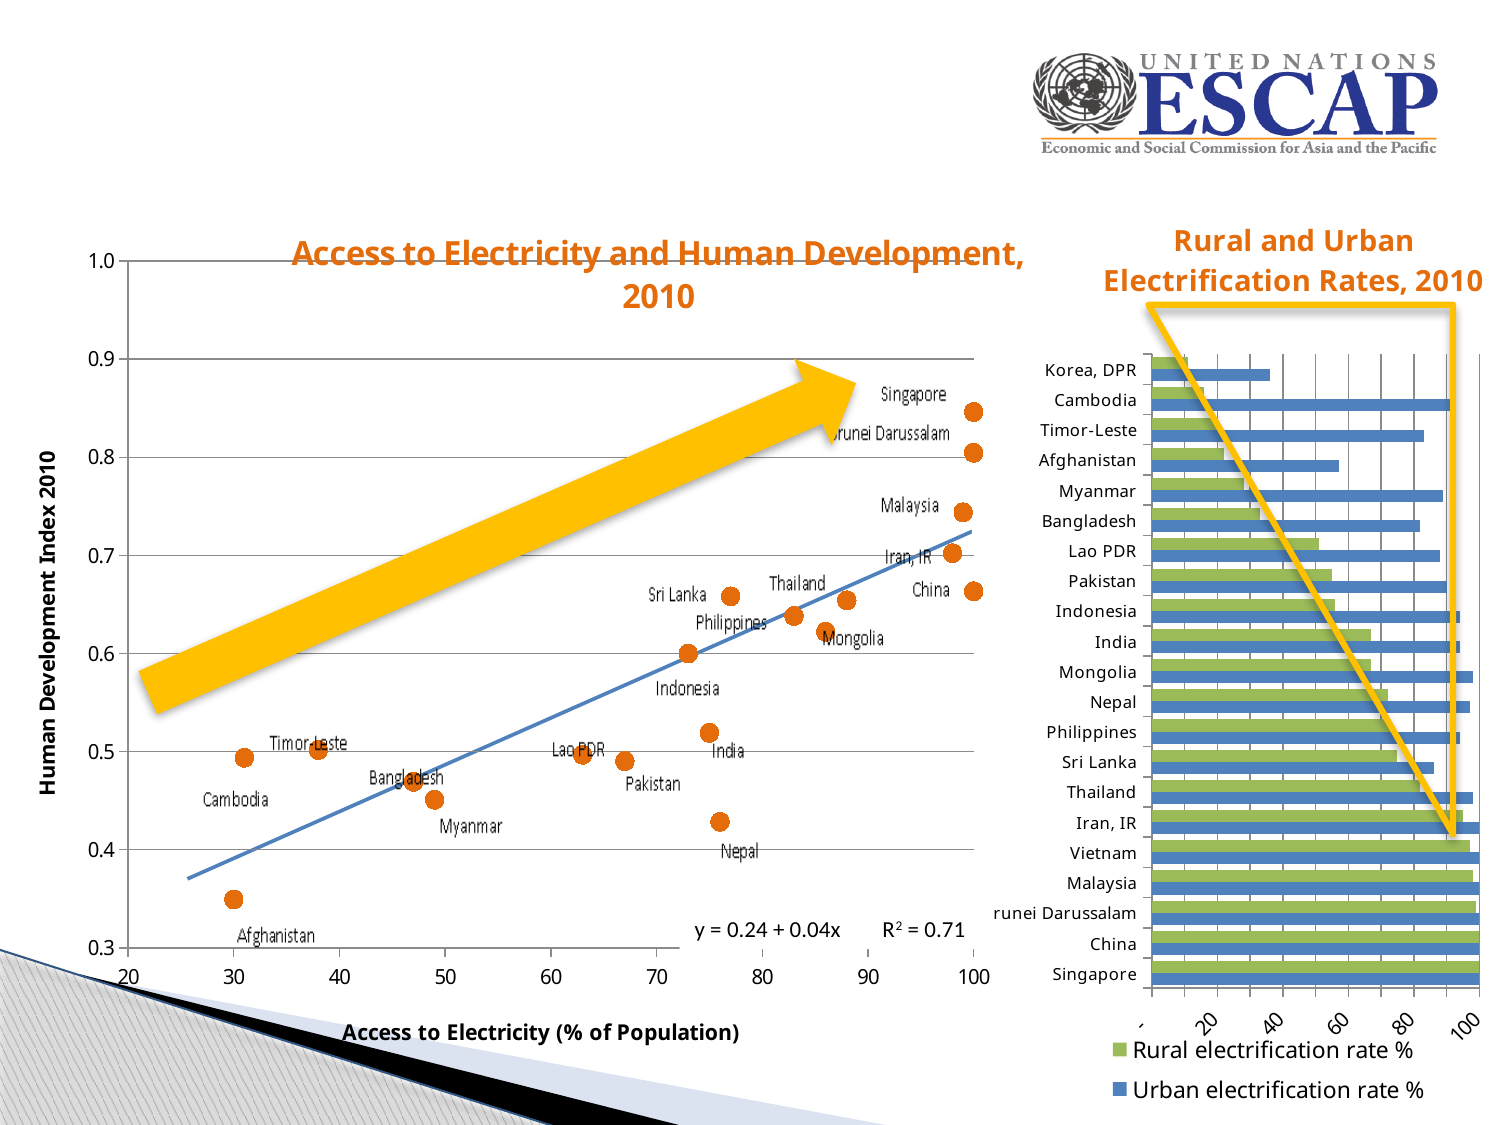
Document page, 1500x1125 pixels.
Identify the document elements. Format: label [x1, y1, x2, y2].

chart [0, 91, 1500, 1125]
